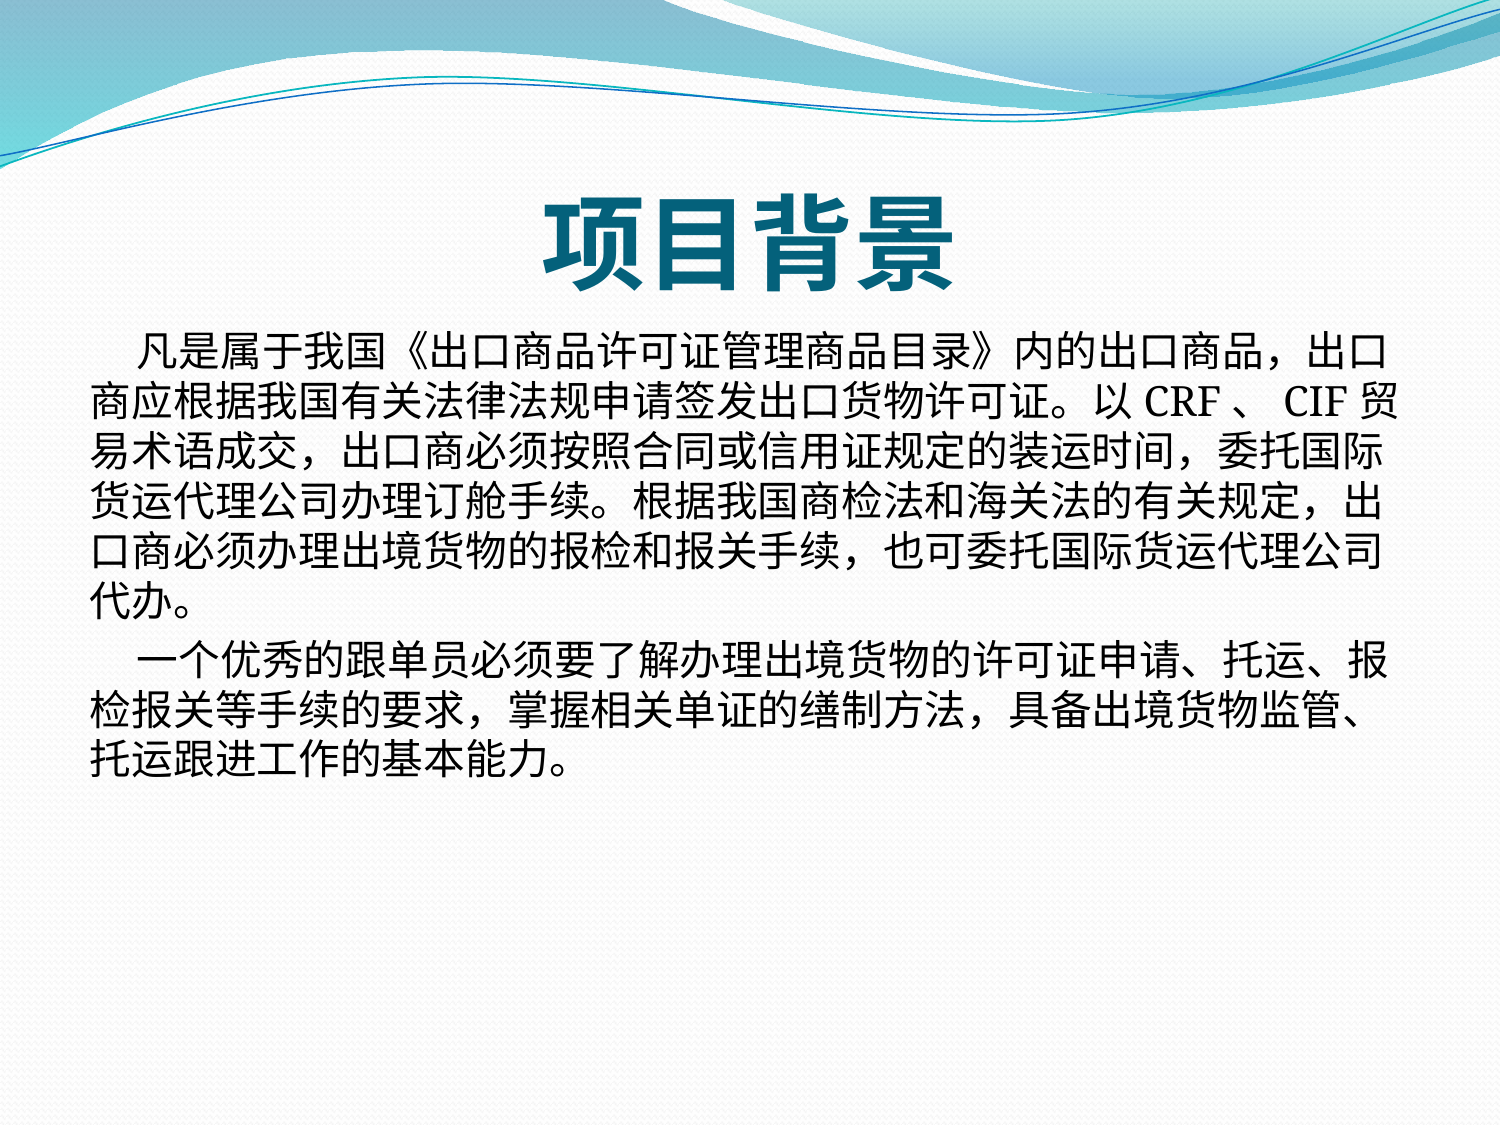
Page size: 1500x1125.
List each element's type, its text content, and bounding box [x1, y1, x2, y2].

list 凡是属于我国《出口商品许可证管理商品目录》内的出口商品，出口商应根据我国有关法律法规申请签发出口货物许可证。以CRF、CIF贸易术语成交，出口商必须按照合同或信用证规定的装运时间，委托国际货运代理公司办理订舱手续。根据我国商检法和海关法的有关规定，出口商必须办理出境货物的报检和报关手续，也可委托国际货运代理公司代办。 一个优秀的跟单员必须要了解办理出境货物的许可证申请、托运、报检报关等手续的要求，掌握相关单证的缮制方法，具备出境货物监管、托运跟进工作的基本能力。 [75, 317, 1425, 1038]
title 项目背景 [75, 115, 1425, 303]
